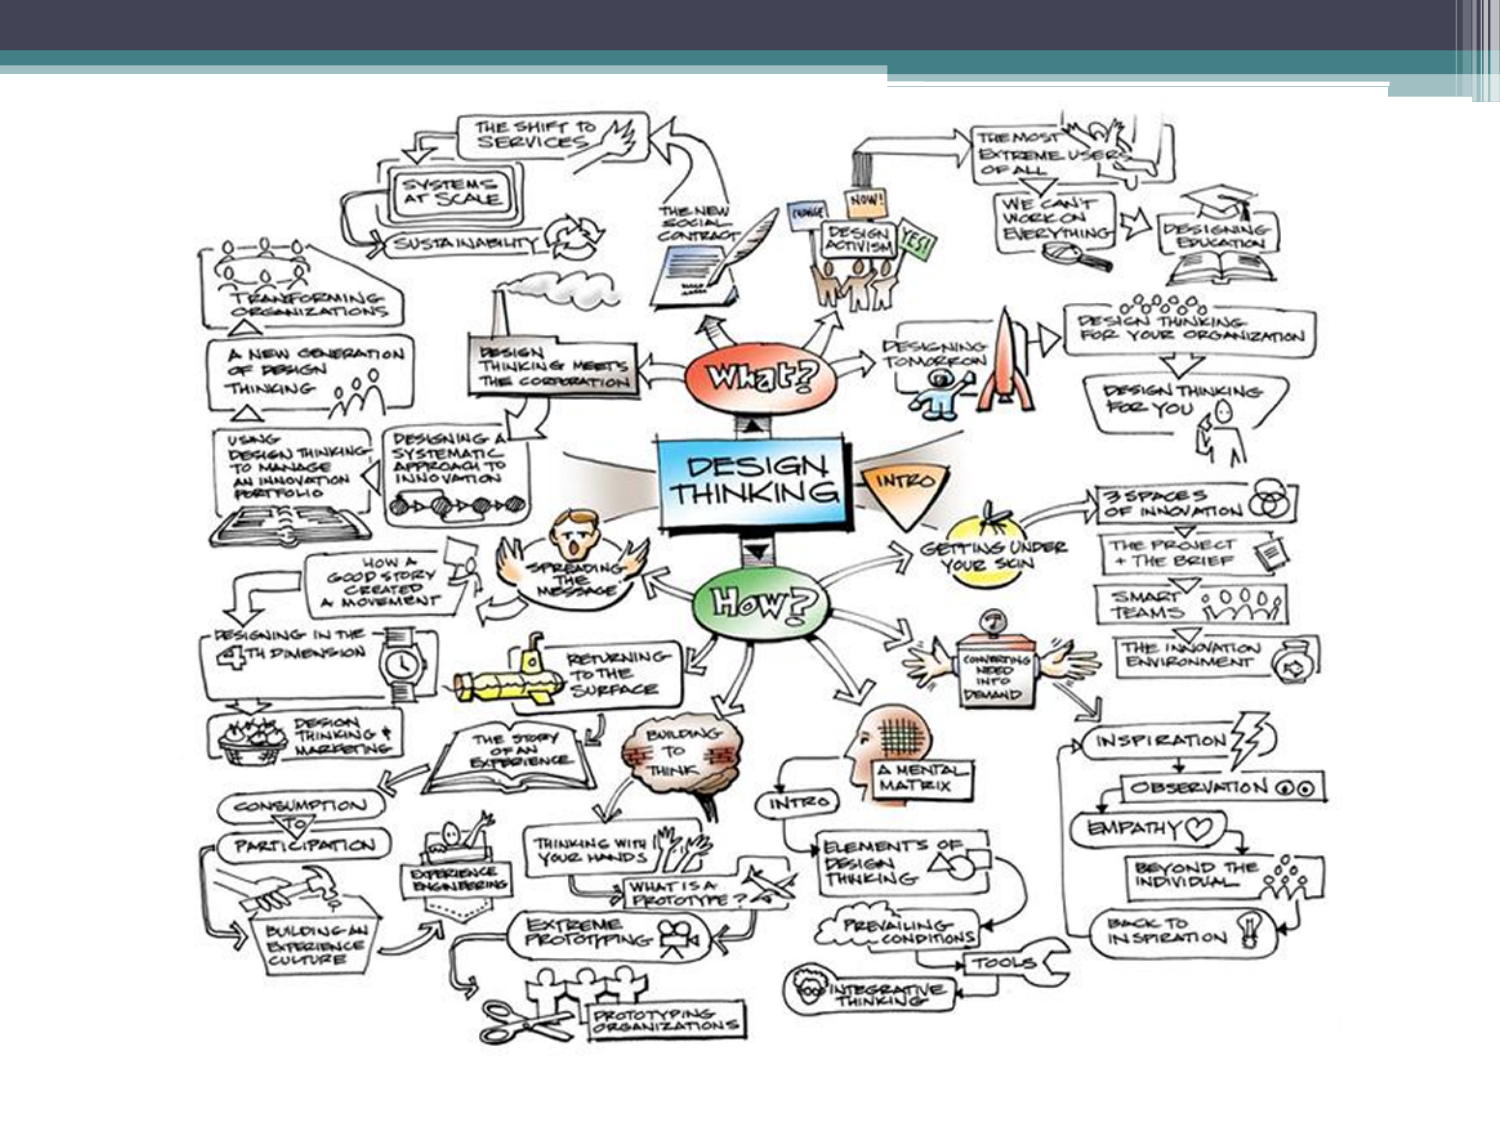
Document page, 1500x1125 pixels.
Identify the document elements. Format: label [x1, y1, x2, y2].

picture [99, 87, 1388, 1100]
